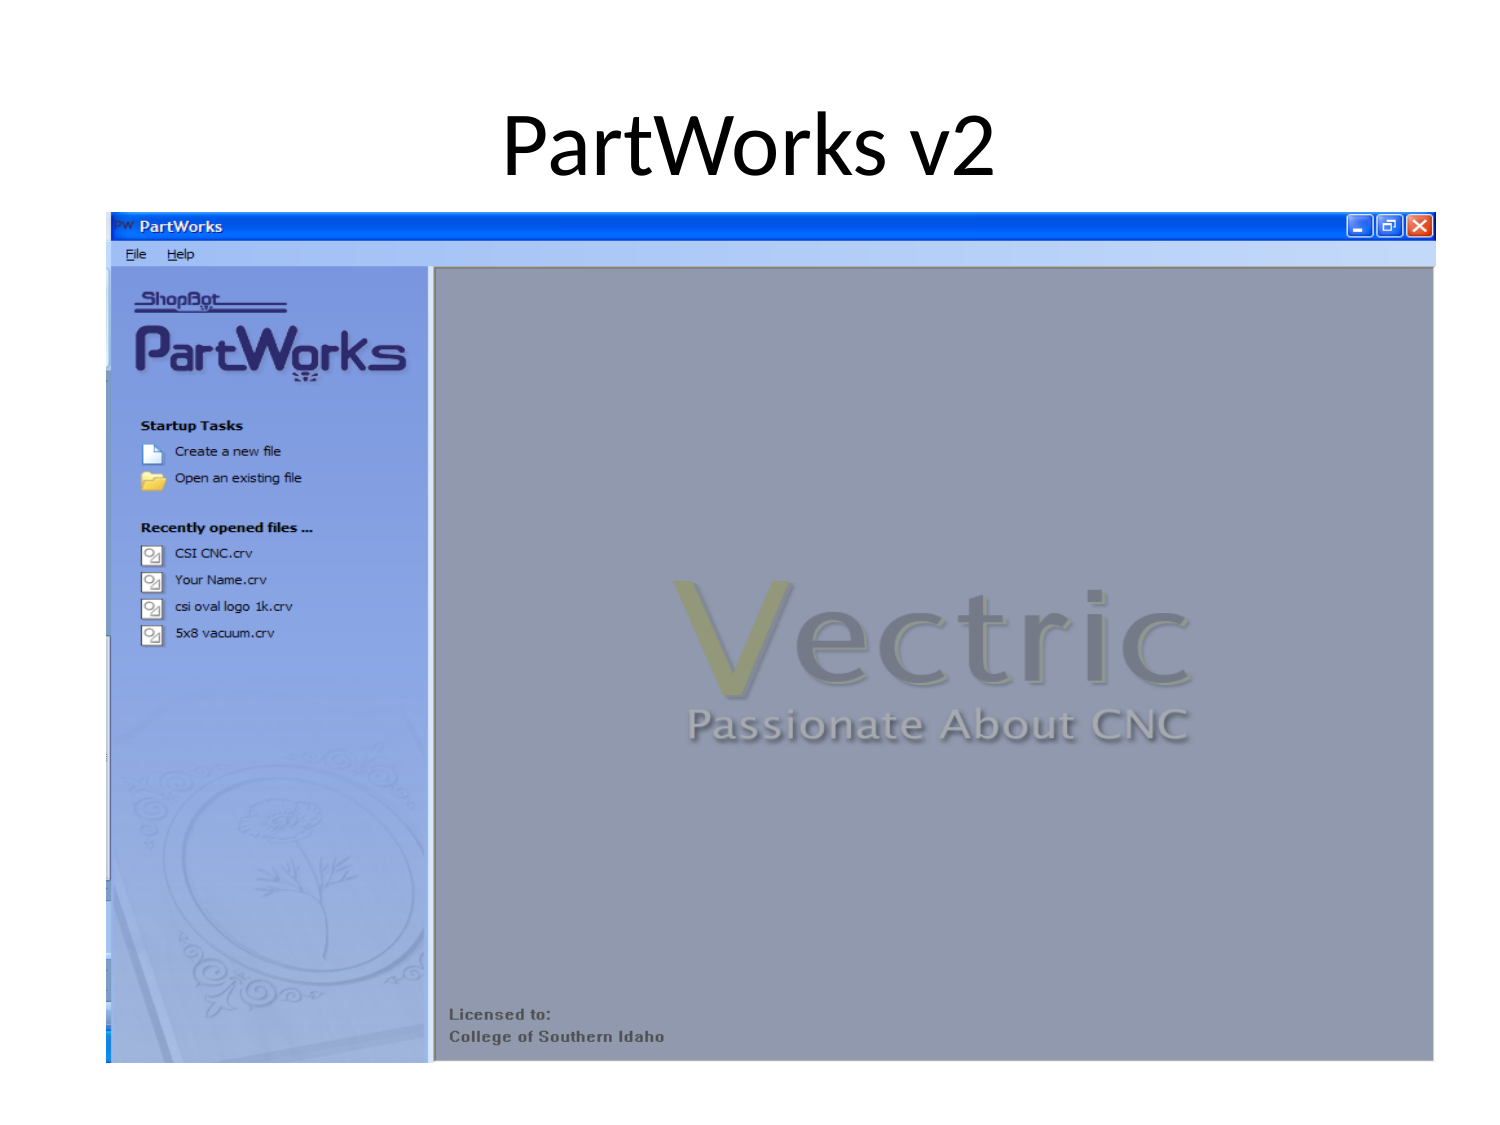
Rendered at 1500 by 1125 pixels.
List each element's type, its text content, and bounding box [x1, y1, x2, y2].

title PartWorks v2 [75, 45, 1425, 233]
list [105, 212, 1436, 1063]
